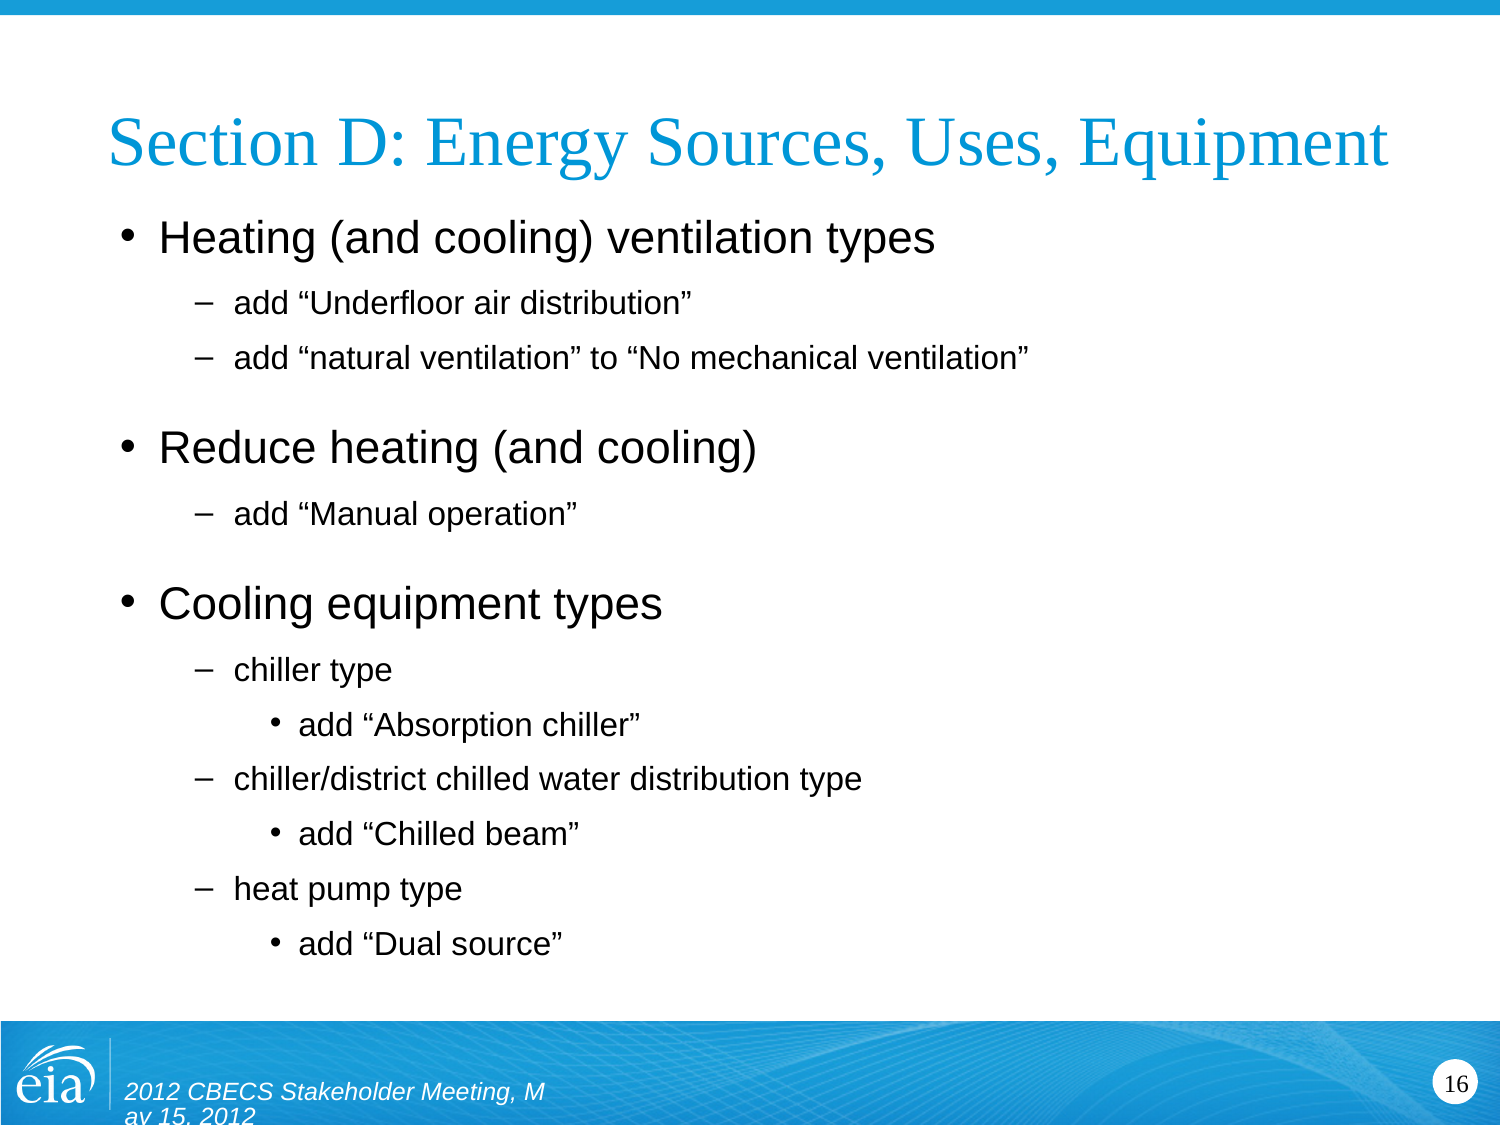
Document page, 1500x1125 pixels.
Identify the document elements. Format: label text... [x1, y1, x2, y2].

footer 2012 CBECS Stakeholder Meeting, May 15, 2012 [109, 1048, 570, 1113]
title Section D: Energy Sources, Uses, Equipment [92, 0, 1413, 187]
picture [2, 1021, 1500, 1125]
list Heating (and cooling) ventilation types add “Underfloor air distribution” add “natural ventilation” to “No mechanical ventilation” Reduce heating (and cooling) add “Manual operation” Cooling equipment types chiller type add “Absorption chiller” chiller/district chilled water distribution type add “Chilled beam” heat pump type add “Dual source” [105, 199, 1425, 953]
slide_number 16 [1425, 1053, 1488, 1113]
